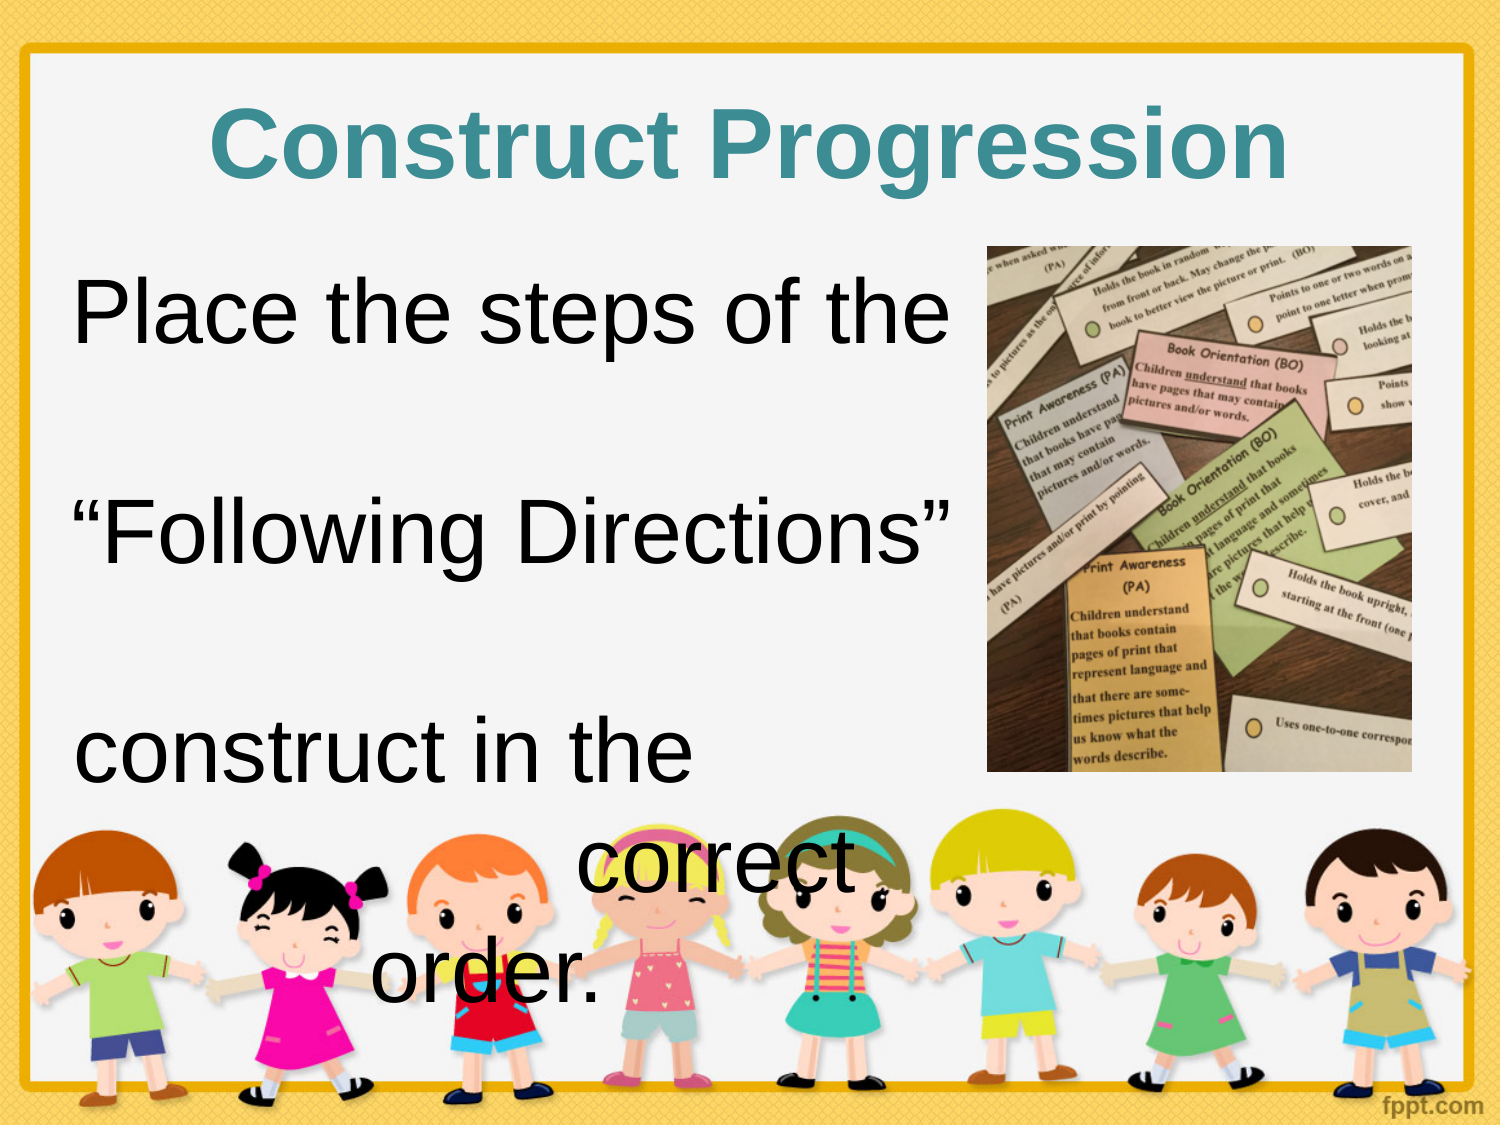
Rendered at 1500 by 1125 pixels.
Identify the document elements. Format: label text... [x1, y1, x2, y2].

list Place the steps of the “Following Directions” construct in the correct order. [50, 243, 975, 937]
picture [0, 0, 1500, 1125]
title Construct Progression [75, 45, 1425, 233]
